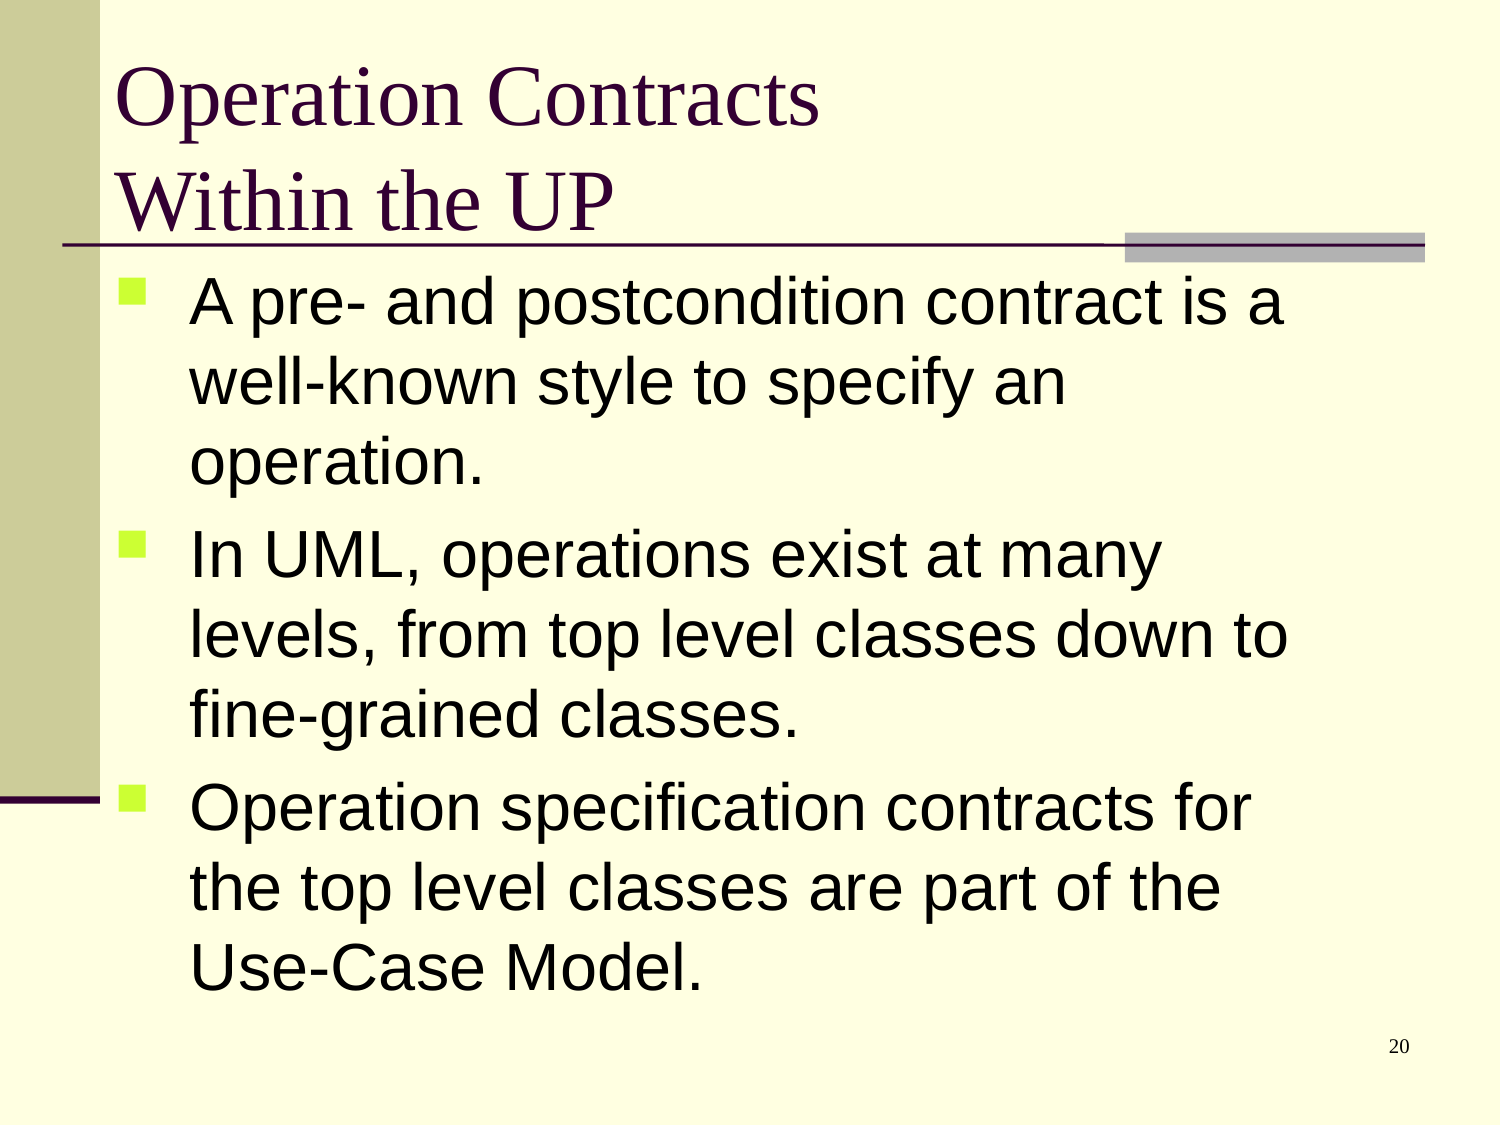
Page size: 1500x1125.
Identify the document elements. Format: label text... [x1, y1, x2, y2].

slide_number 20 [1112, 1024, 1426, 1101]
title Operation Contracts Within the UP [99, 24, 1299, 249]
list A pre- and postcondition contract is a well-known style to specify an operation. In UML, operations exist at many levels, from top level classes down to fine-grained classes. Operation specification contracts for the top level classes are part of the Use-Case Model. [99, 249, 1376, 994]
